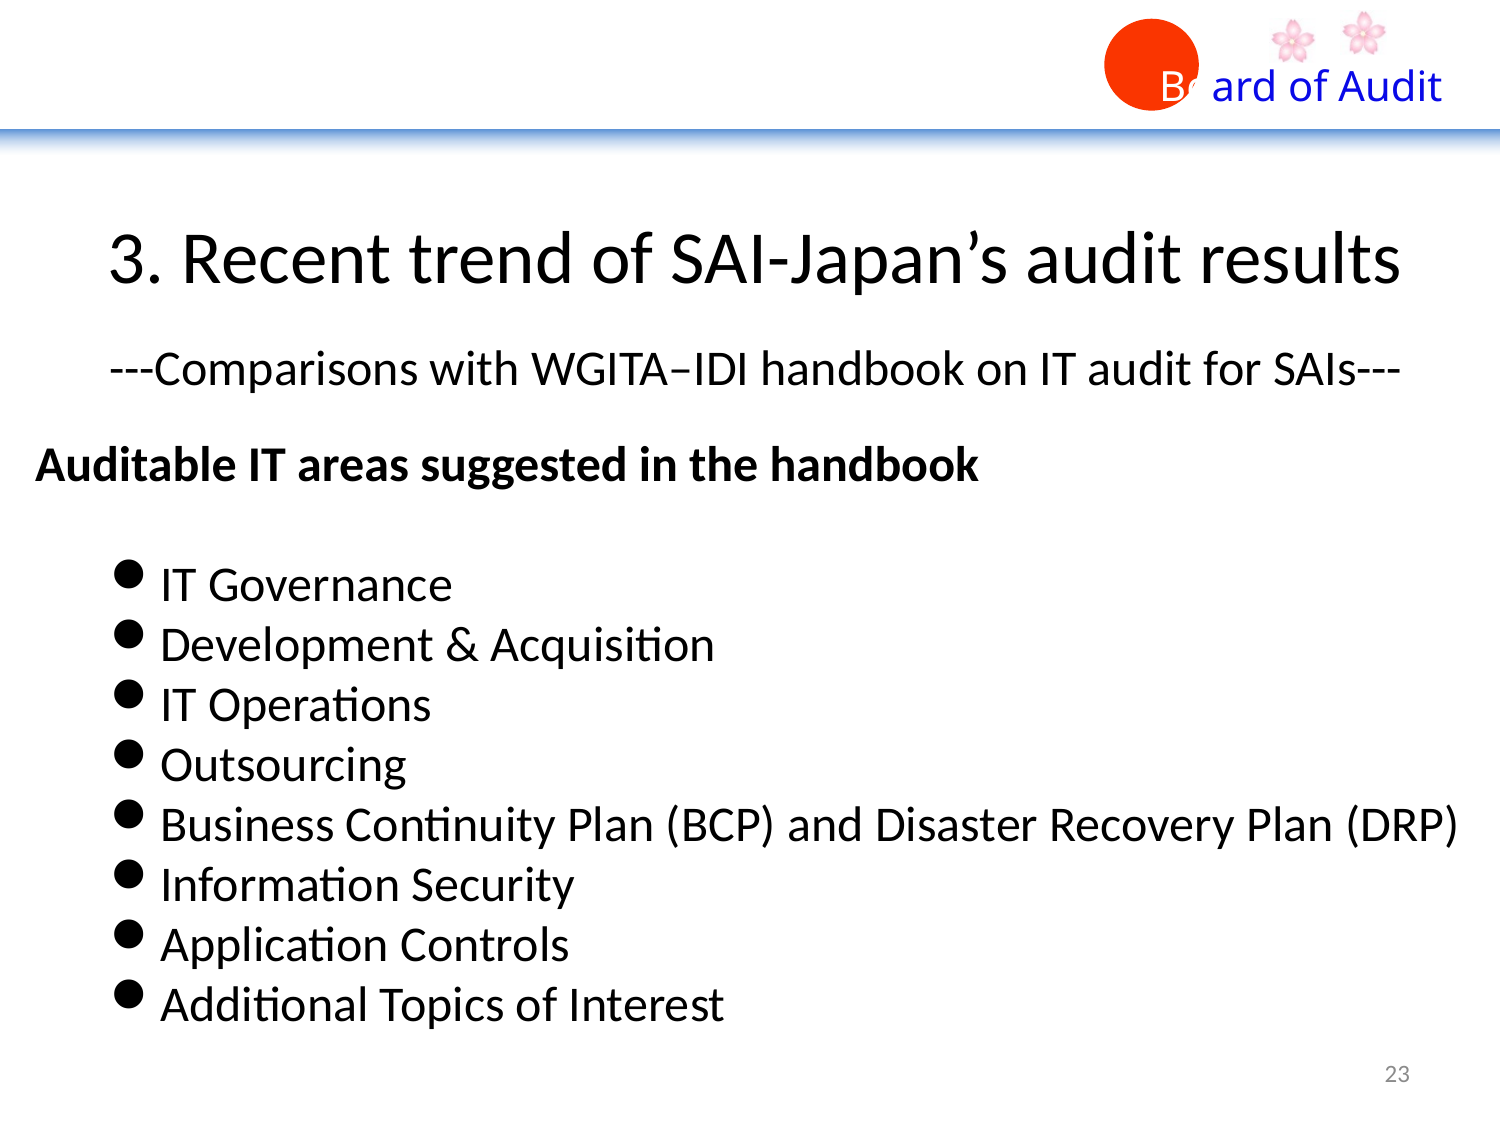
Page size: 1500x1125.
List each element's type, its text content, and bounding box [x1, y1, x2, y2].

picture [1269, 18, 1316, 63]
text_box ---Comparisons with WGITA–IDI handbook on IT audit for SAIs--- [64, 327, 1447, 403]
text_box 3. Recent trend of SAI-Japan’s audit results [93, 201, 1419, 307]
slide_number 23 [1074, 1042, 1425, 1103]
text_box Auditable IT areas suggested in the handbook IT Governance Development & Acquisition IT Operations Outsourcing Business Continuity Plan (BCP) and Disaster Recovery Plan (DRP) Information Security Application Controls Additional Topics of Interest [20, 423, 1479, 1039]
picture [1340, 10, 1387, 55]
